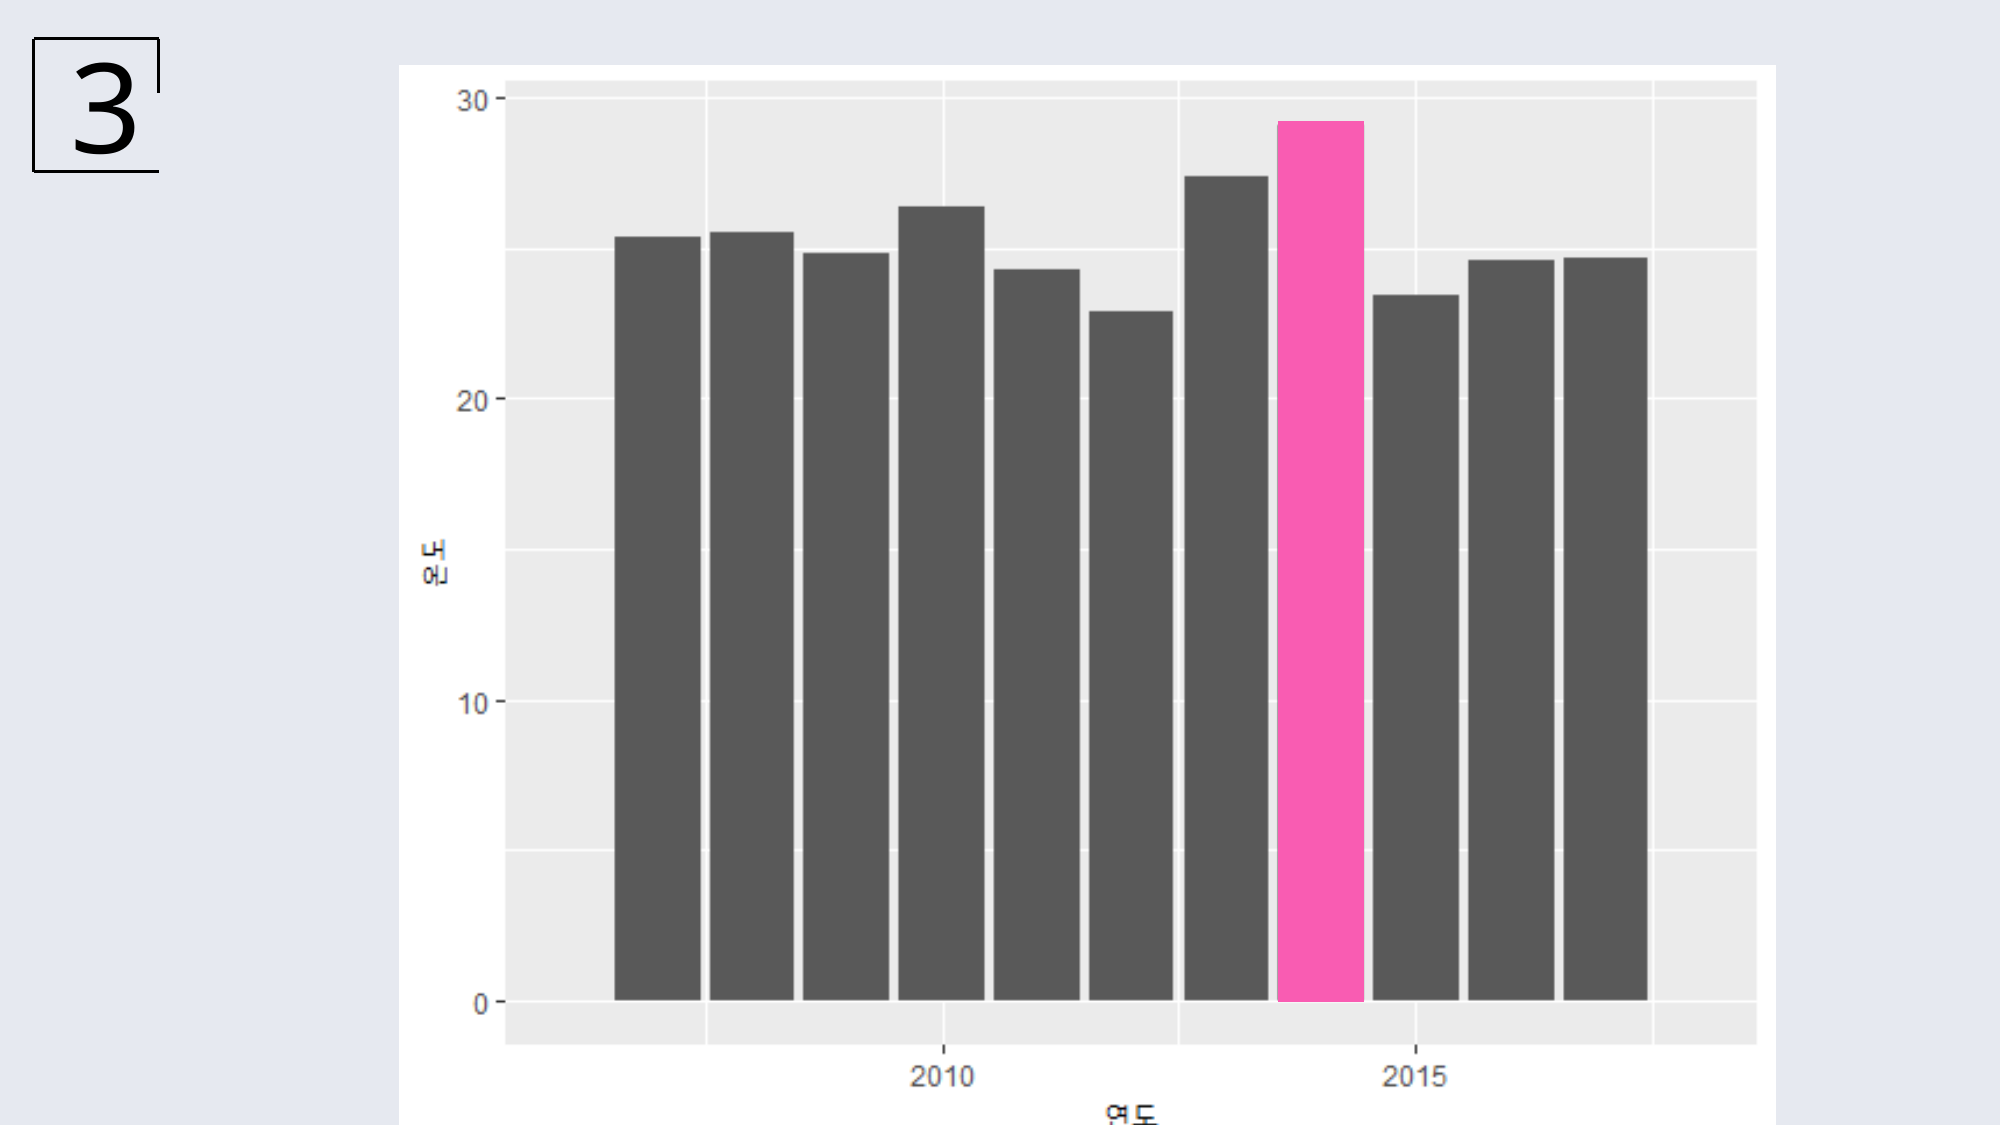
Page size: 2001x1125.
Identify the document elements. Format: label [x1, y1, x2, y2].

text_box [33, 21, 166, 189]
picture [399, 65, 1776, 1125]
